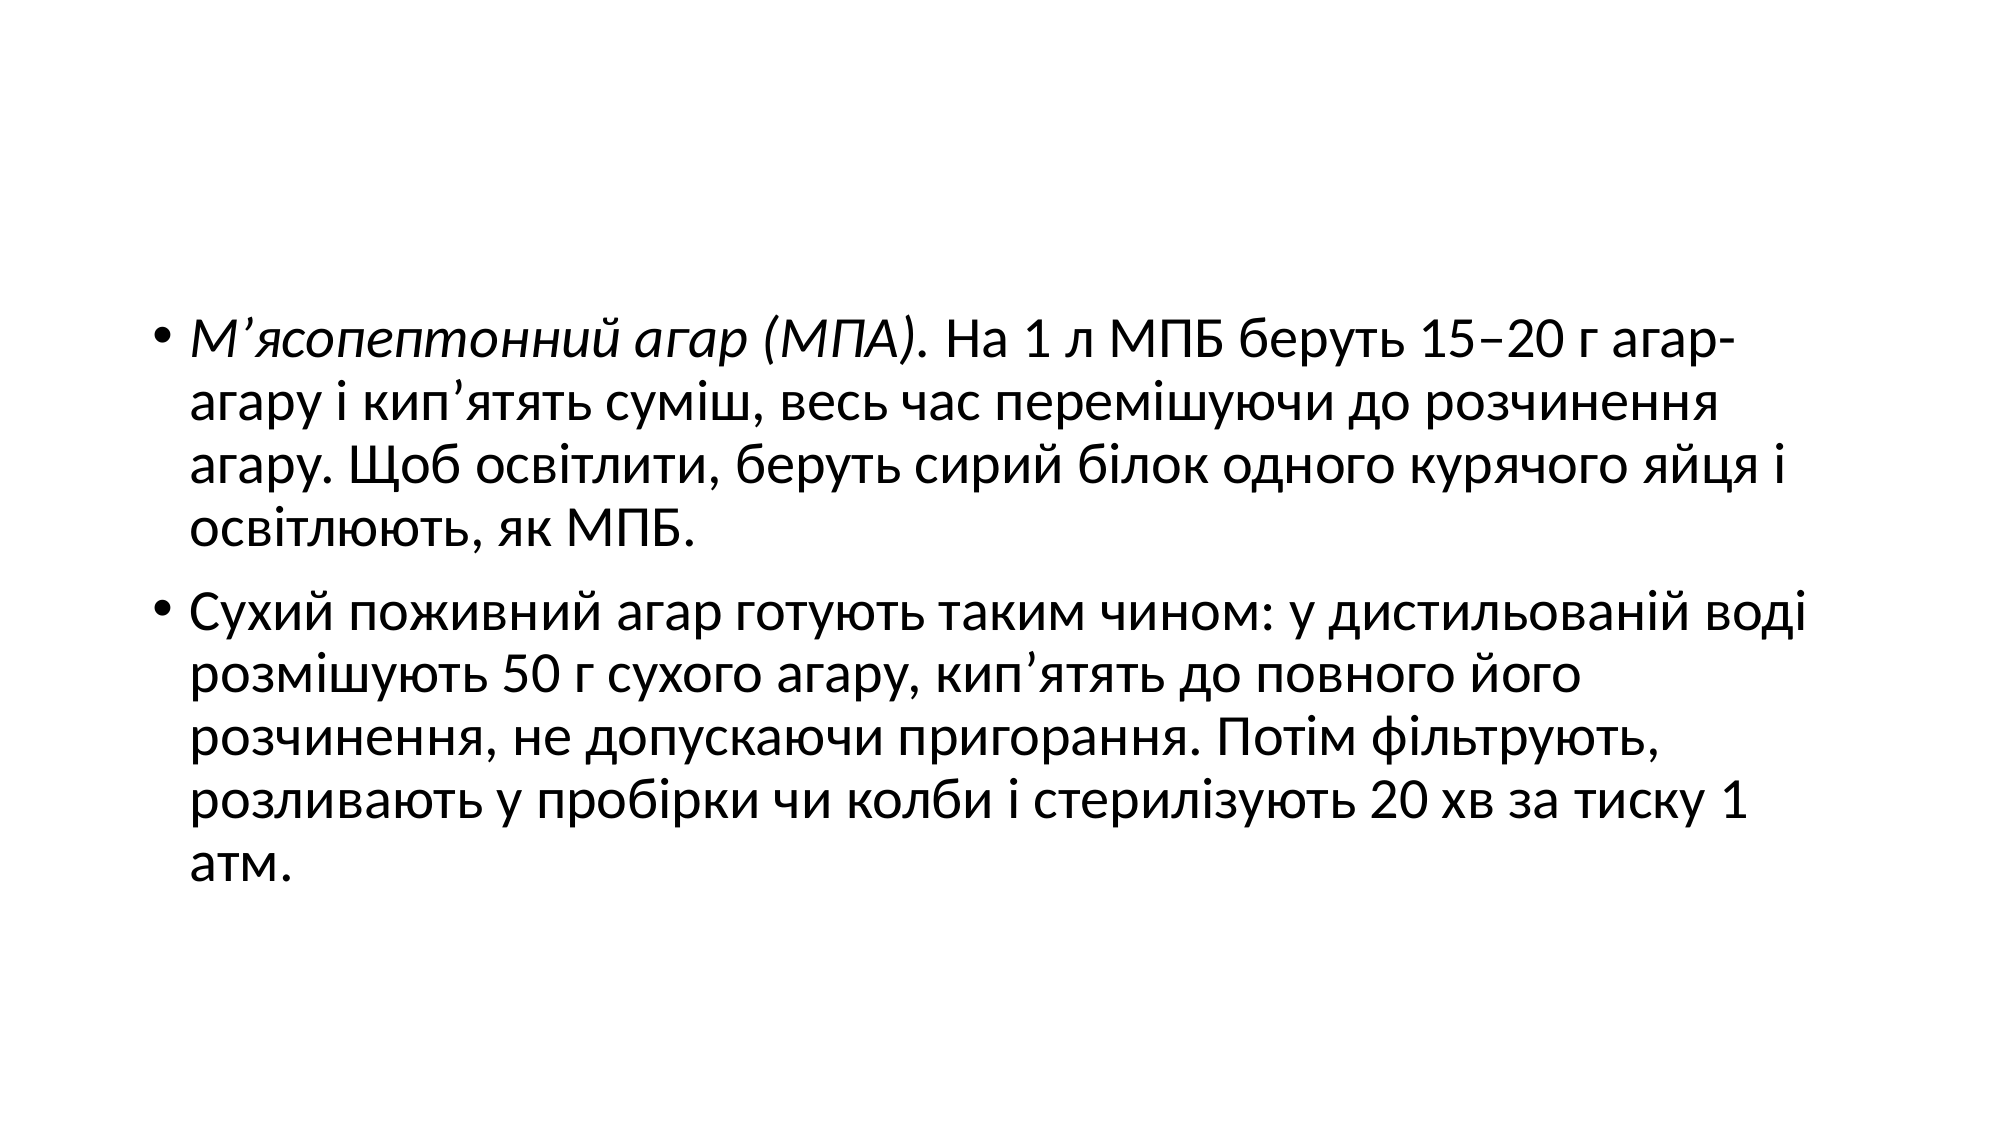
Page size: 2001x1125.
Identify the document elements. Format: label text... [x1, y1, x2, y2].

list М’ясопептонний агар (МПА). На 1 л МПБ беруть 15–20 г агар-агару і кип’ятять суміш, весь час перемішуючи до розчинення агару. Щоб освітлити, беруть сирий білок одного курячого яйця і освітлюють, як МПБ. Сухий поживний агар готують таким чином: у дистильованій воді розмішують 50 г сухого агару, кип’ятять до повного його розчинення, не допускаючи пригорання. Потім фільтрують, розливають у пробірки чи колби і стерилізують 20 хв за тиску 1 атм. [137, 299, 1863, 1014]
